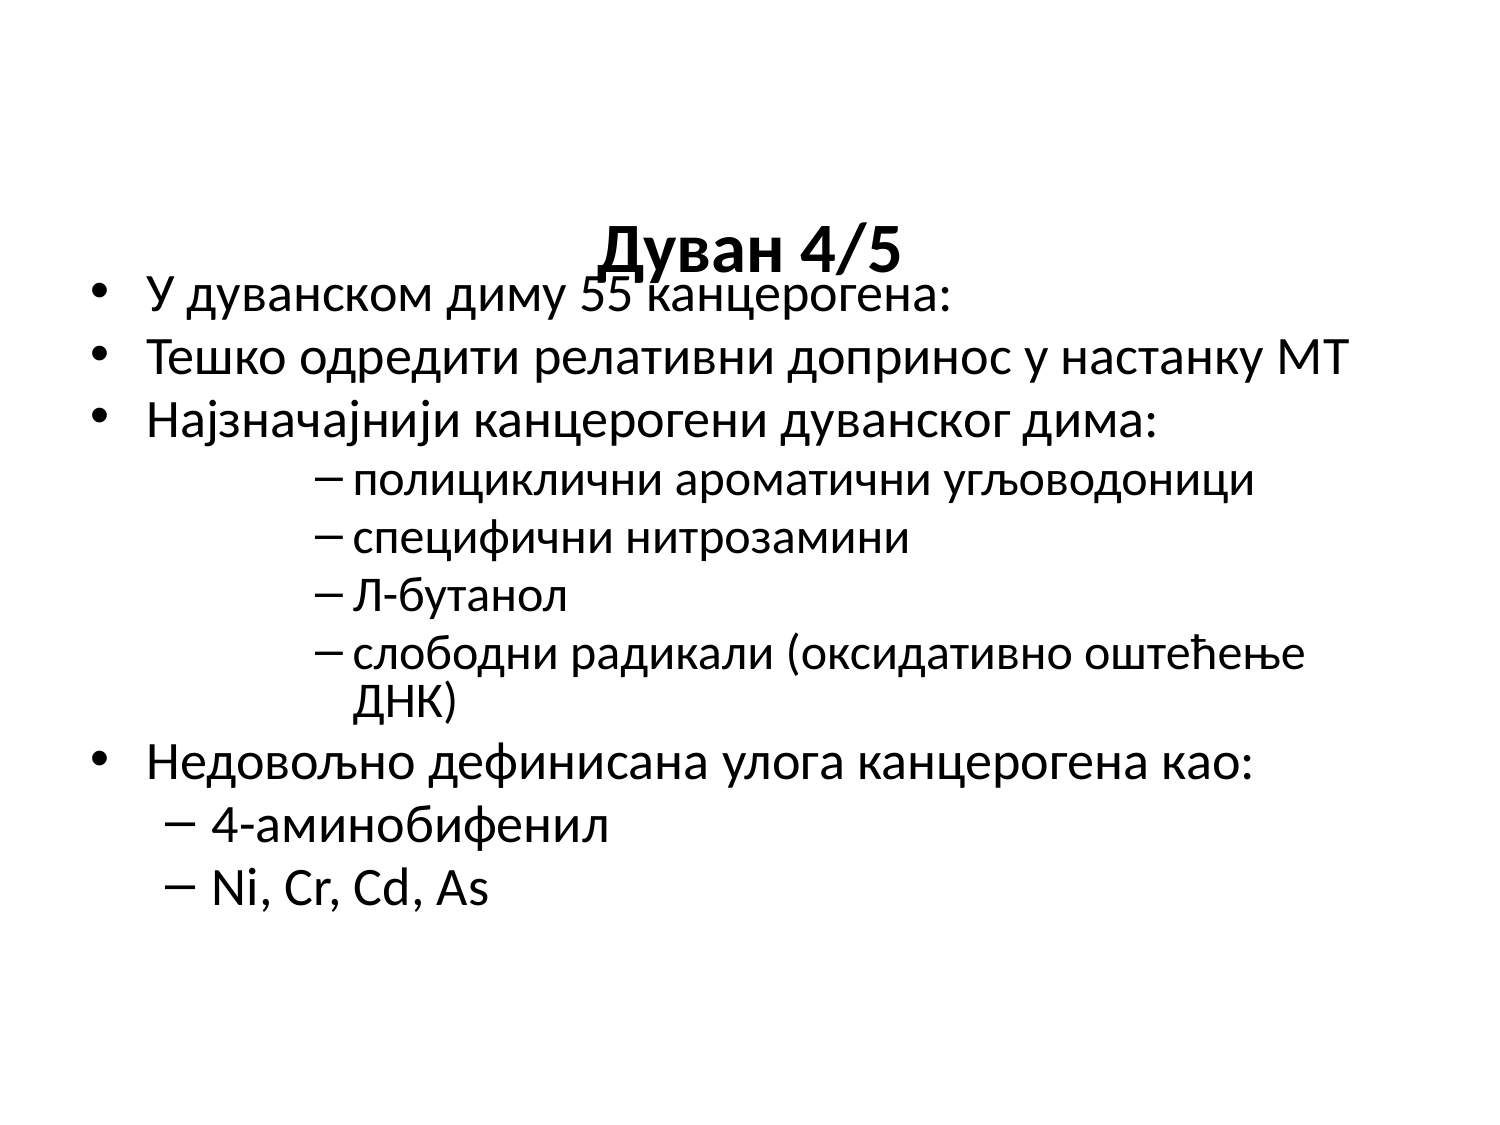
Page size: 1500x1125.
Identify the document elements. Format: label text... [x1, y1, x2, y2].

list У дуванском диму 55 канцерогена: Тешко одредити релативни допринос у настанку МТ Најзначајнији канцерогени дуванског дима: полициклични ароматични угљоводоници специфични нитрозамини Л-бутанол слободни радикали (оксидативно оштећење ДНК) Недовољно дефинисана улога канцерогена као: 4-аминобифенил Ni, Cr, Cd, As [75, 262, 1425, 1005]
title Дуван 4/5 [75, 174, 1425, 262]
